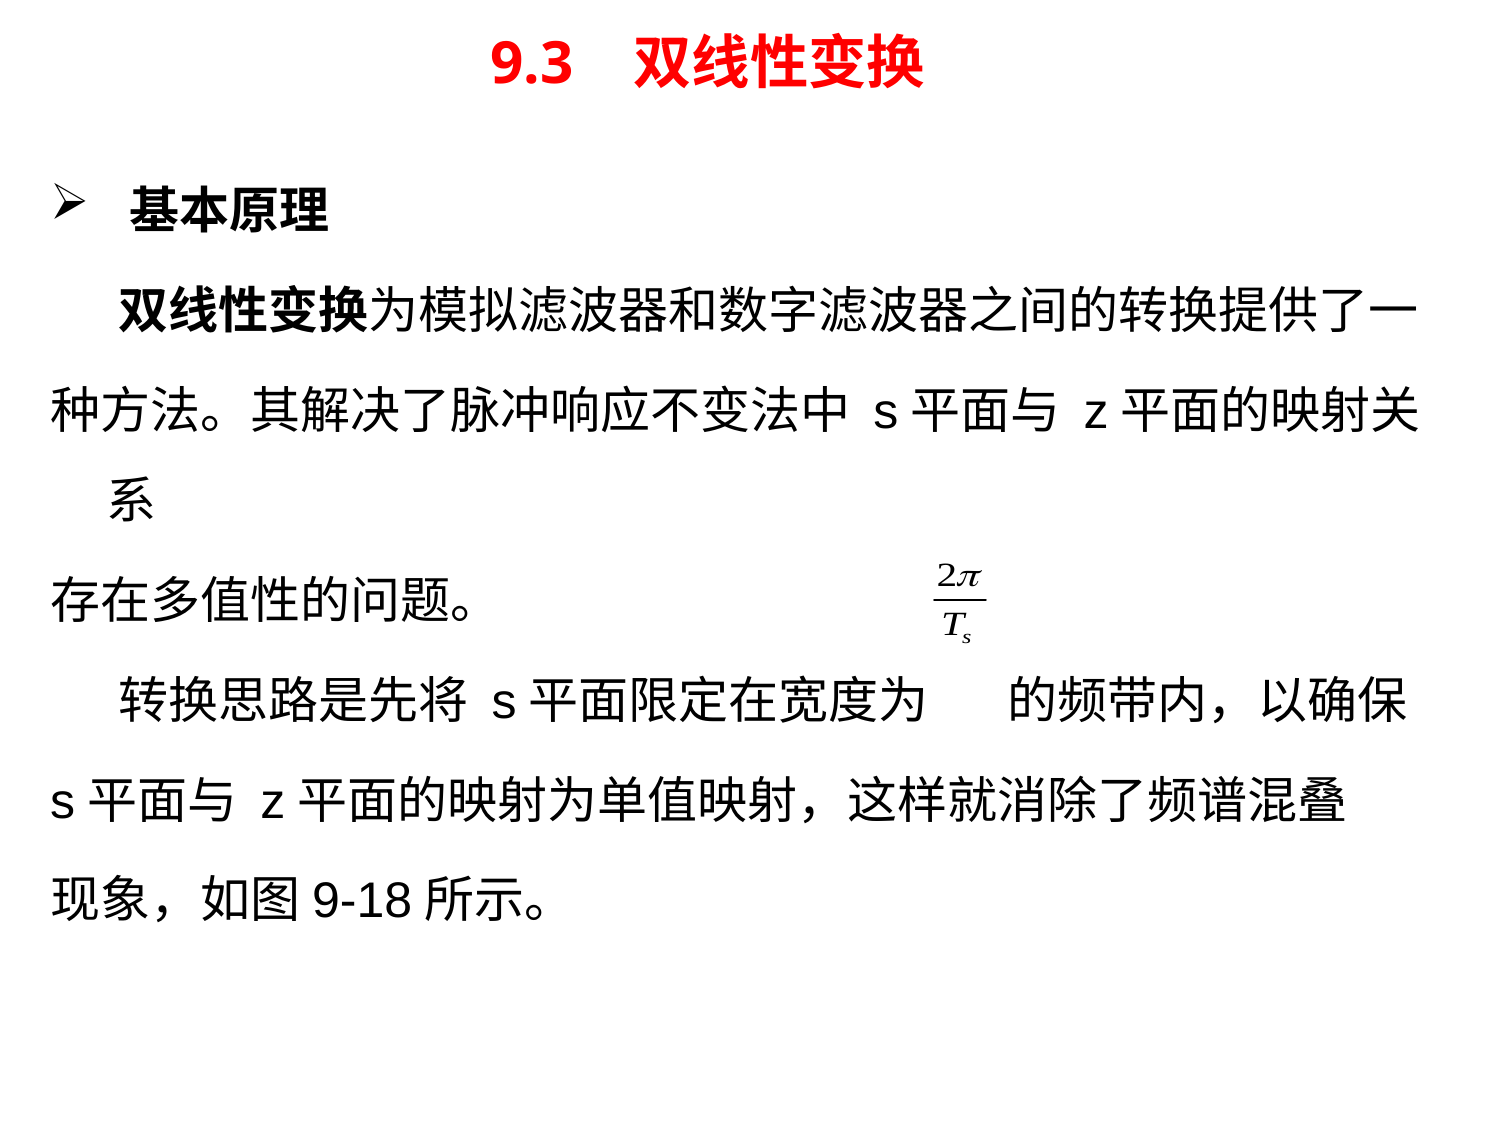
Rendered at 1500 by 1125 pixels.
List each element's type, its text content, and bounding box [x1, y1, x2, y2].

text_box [925, 550, 997, 653]
title 9.3 双线性变换 [70, 34, 1346, 62]
list 基本原理 双线性变换为模拟滤波器和数字滤波器之间的转换提供了一 种方法。其解决了脉冲响应不变法中 s平面与 z平面的映射关系 存在多值性的问题。 转换思路是先将 s平面限定在宽度为 的频带内，以确保 s平面与 z平面的映射为单值映射，这样就消除了频谱混叠 现象，如图9-18所示。 [34, 140, 1453, 938]
title 9.3 双线性变换 [70, 63, 1346, 86]
